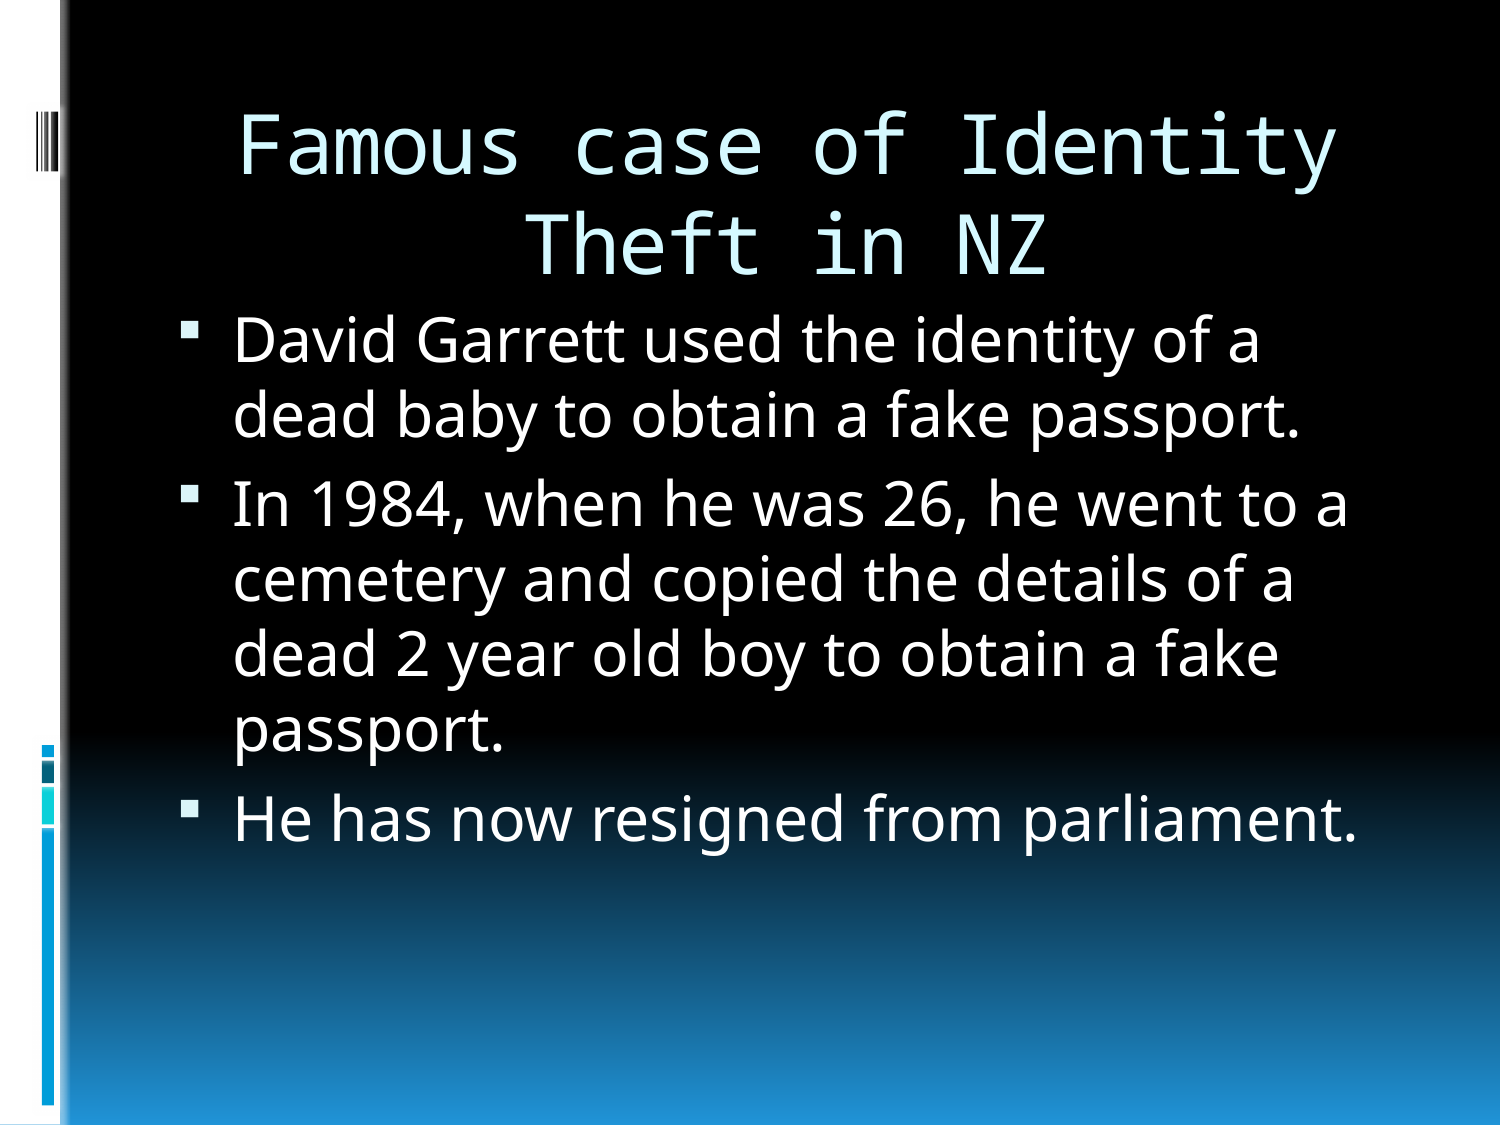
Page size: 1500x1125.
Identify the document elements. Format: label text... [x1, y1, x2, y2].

list David Garrett used the identity of a dead baby to obtain a fake passport. In 1984, when he was 26, he went to a cemetery and copied the details of a dead 2 year old boy to obtain a fake passport. He has now resigned from parliament. [150, 292, 1425, 1043]
title Famous case of Identity Theft in NZ [150, 83, 1425, 234]
